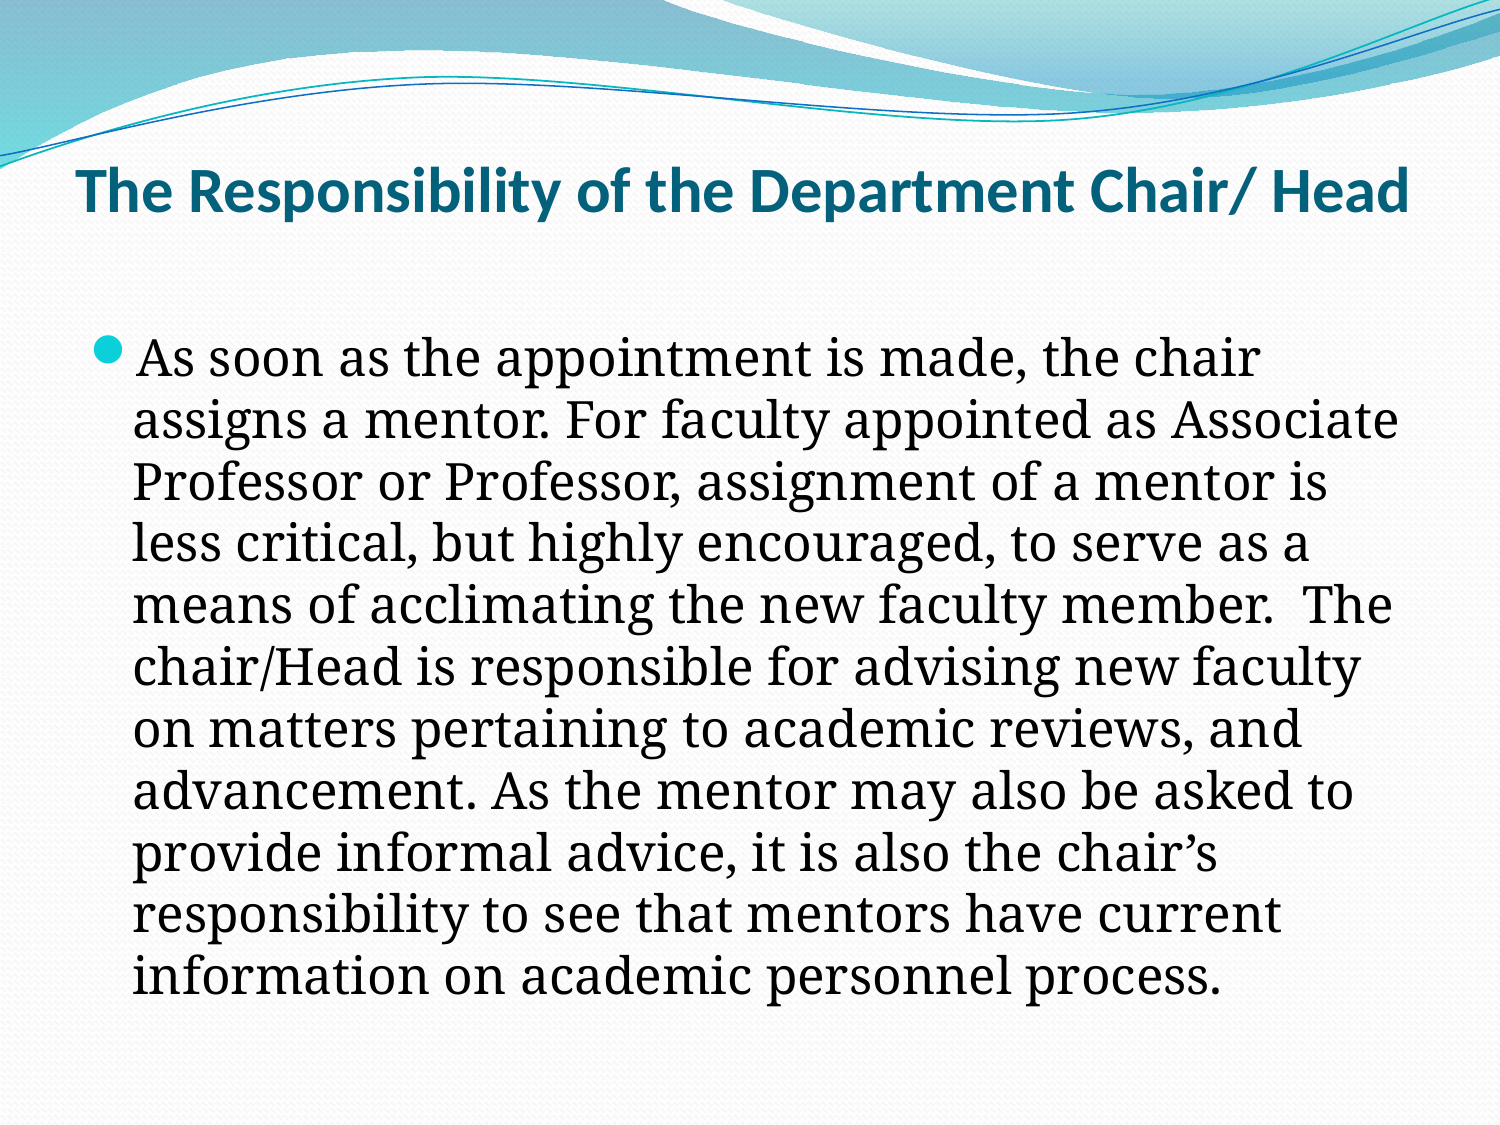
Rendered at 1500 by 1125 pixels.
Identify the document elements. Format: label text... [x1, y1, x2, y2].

title The Responsibility of the Department Chair/ Head [75, 115, 1425, 303]
list As soon as the appointment is made, the chair assigns a mentor. For faculty appointed as Associate Professor or Professor, assignment of a mentor is less critical, but highly encouraged, to serve as a means of acclimating the new faculty member. The chair/Head is responsible for advising new faculty on matters pertaining to academic reviews, and advancement. As the mentor may also be asked to provide informal advice, it is also the chair’s responsibility to see that mentors have current information on academic personnel process. [75, 317, 1425, 1038]
